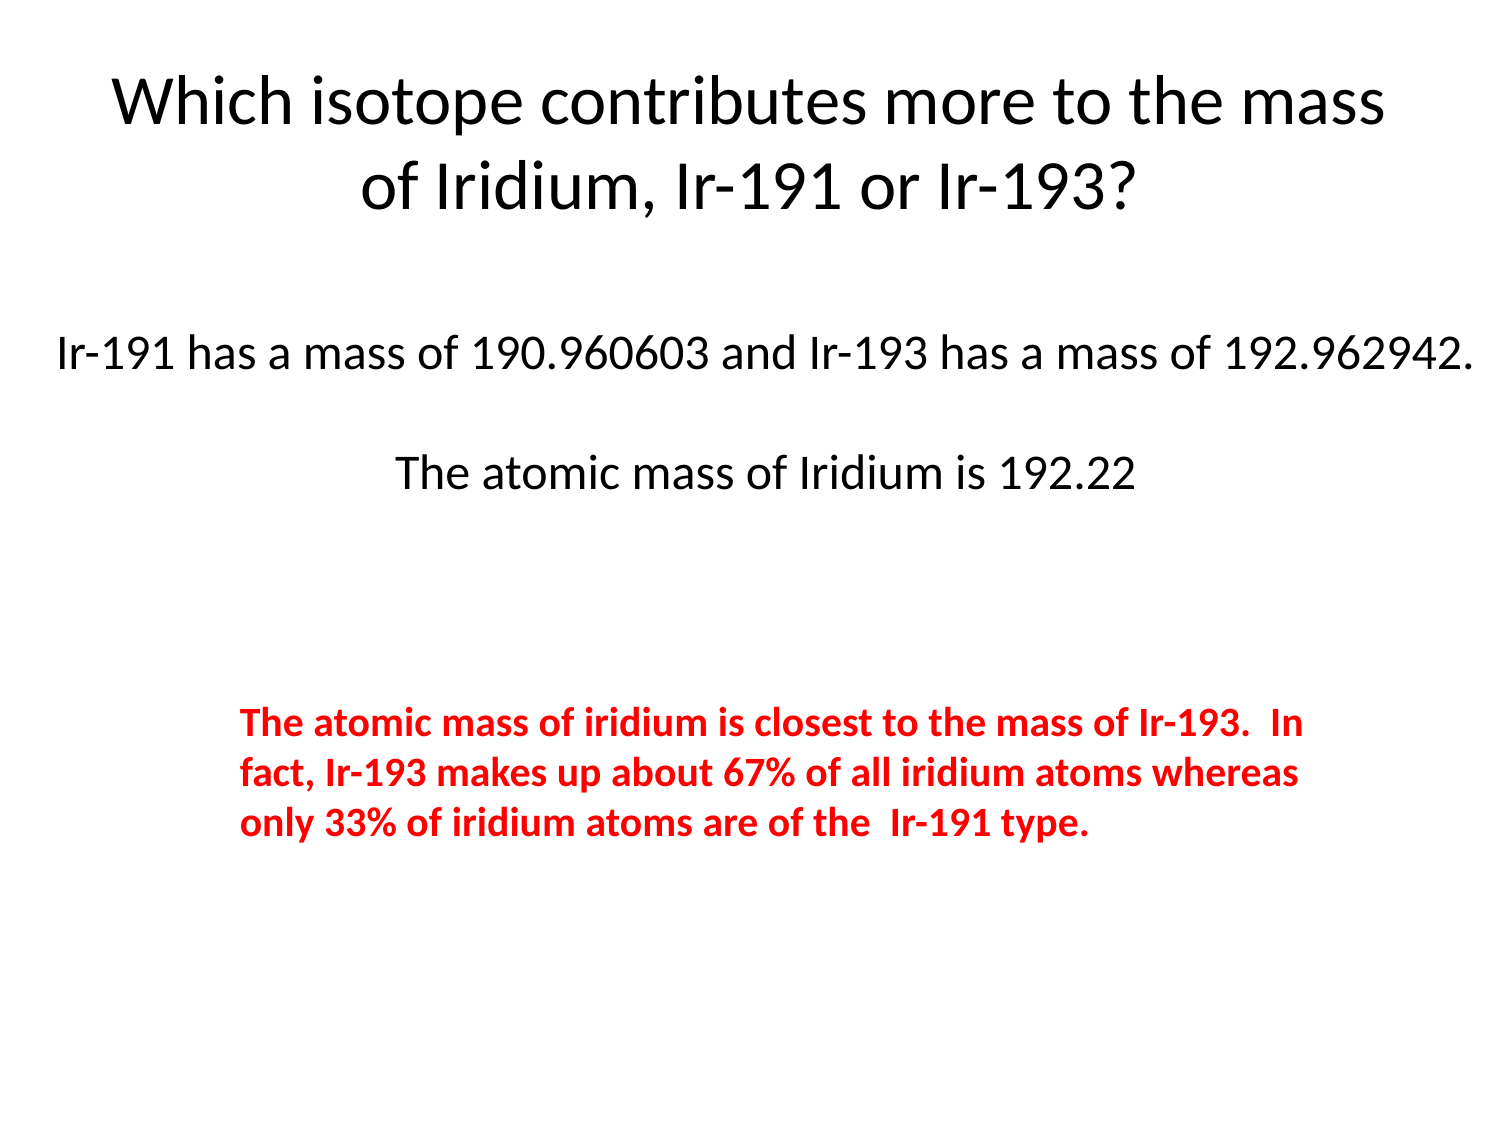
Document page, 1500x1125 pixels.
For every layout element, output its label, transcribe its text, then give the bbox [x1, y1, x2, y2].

title Which isotope contributes more to the mass of Iridium, Ir-191 or Ir-193? [75, 45, 1425, 233]
text_box The atomic mass of iridium is closest to the mass of Ir-193. In fact, Ir-193 makes up about 67% of all iridium atoms whereas only 33% of iridium atoms are of the Ir-191 type. [224, 687, 1350, 853]
text_box Ir-191 has a mass of 190.960603 and Ir-193 has a mass of 192.962942. The atomic mass of Iridium is 192.22 [41, 312, 1490, 598]
